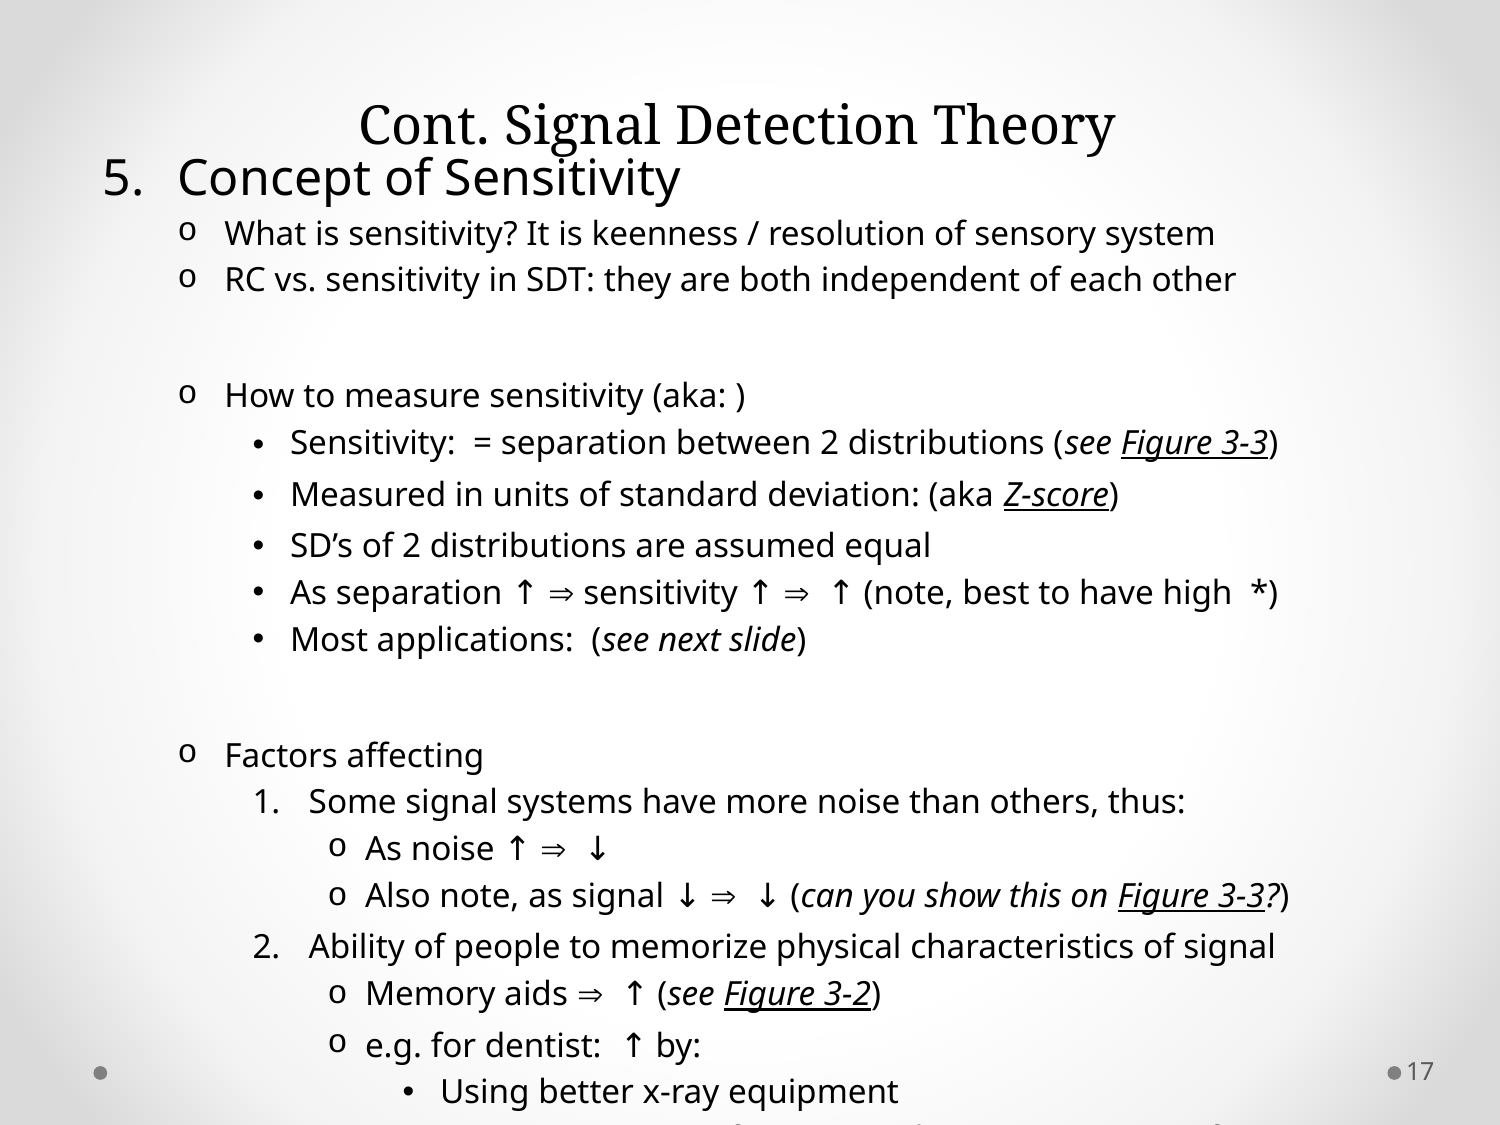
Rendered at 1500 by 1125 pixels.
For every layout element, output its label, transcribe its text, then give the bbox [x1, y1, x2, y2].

title Cont. Signal Detection Theory [62, 62, 1413, 163]
picture [0, 1, 1500, 1125]
slide_number 17 [1401, 1042, 1494, 1103]
